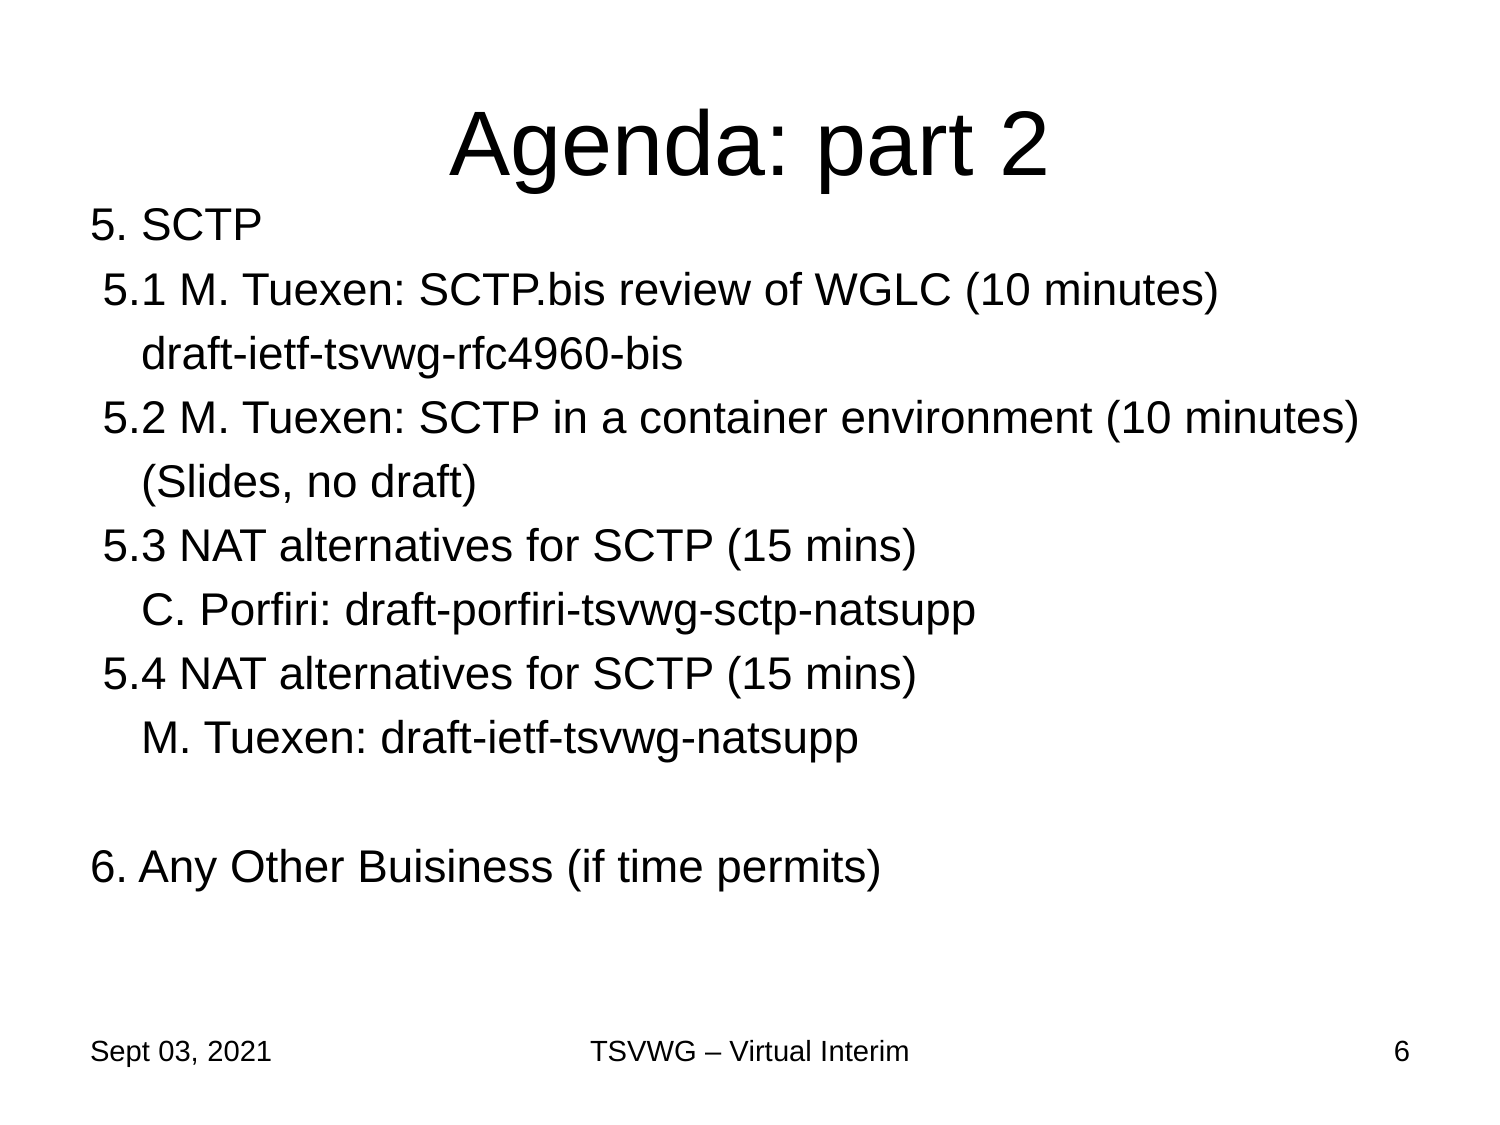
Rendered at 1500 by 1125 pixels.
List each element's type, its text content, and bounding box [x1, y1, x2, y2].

list 5. SCTP 5.1 M. Tuexen: SCTP.bis review of WGLC (10 minutes) draft-ietf-tsvwg-rfc4960-bis 5.2 M. Tuexen: SCTP in a container environment (10 minutes) (Slides, no draft) 5.3 NAT alternatives for SCTP (15 mins) C. Porfiri: draft-porfiri-tsvwg-sctp-natsupp 5.4 NAT alternatives for SCTP (15 mins) M. Tuexen: draft-ietf-tsvwg-natsupp 6. Any Other Buisiness (if time permits) [74, 187, 1463, 1051]
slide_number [74, 1024, 426, 1103]
footer TSVWG – Virtual Interim [512, 1024, 988, 1103]
title Agenda: part 2 [74, 44, 1426, 187]
slide_number 6 [1074, 1024, 1426, 1103]
